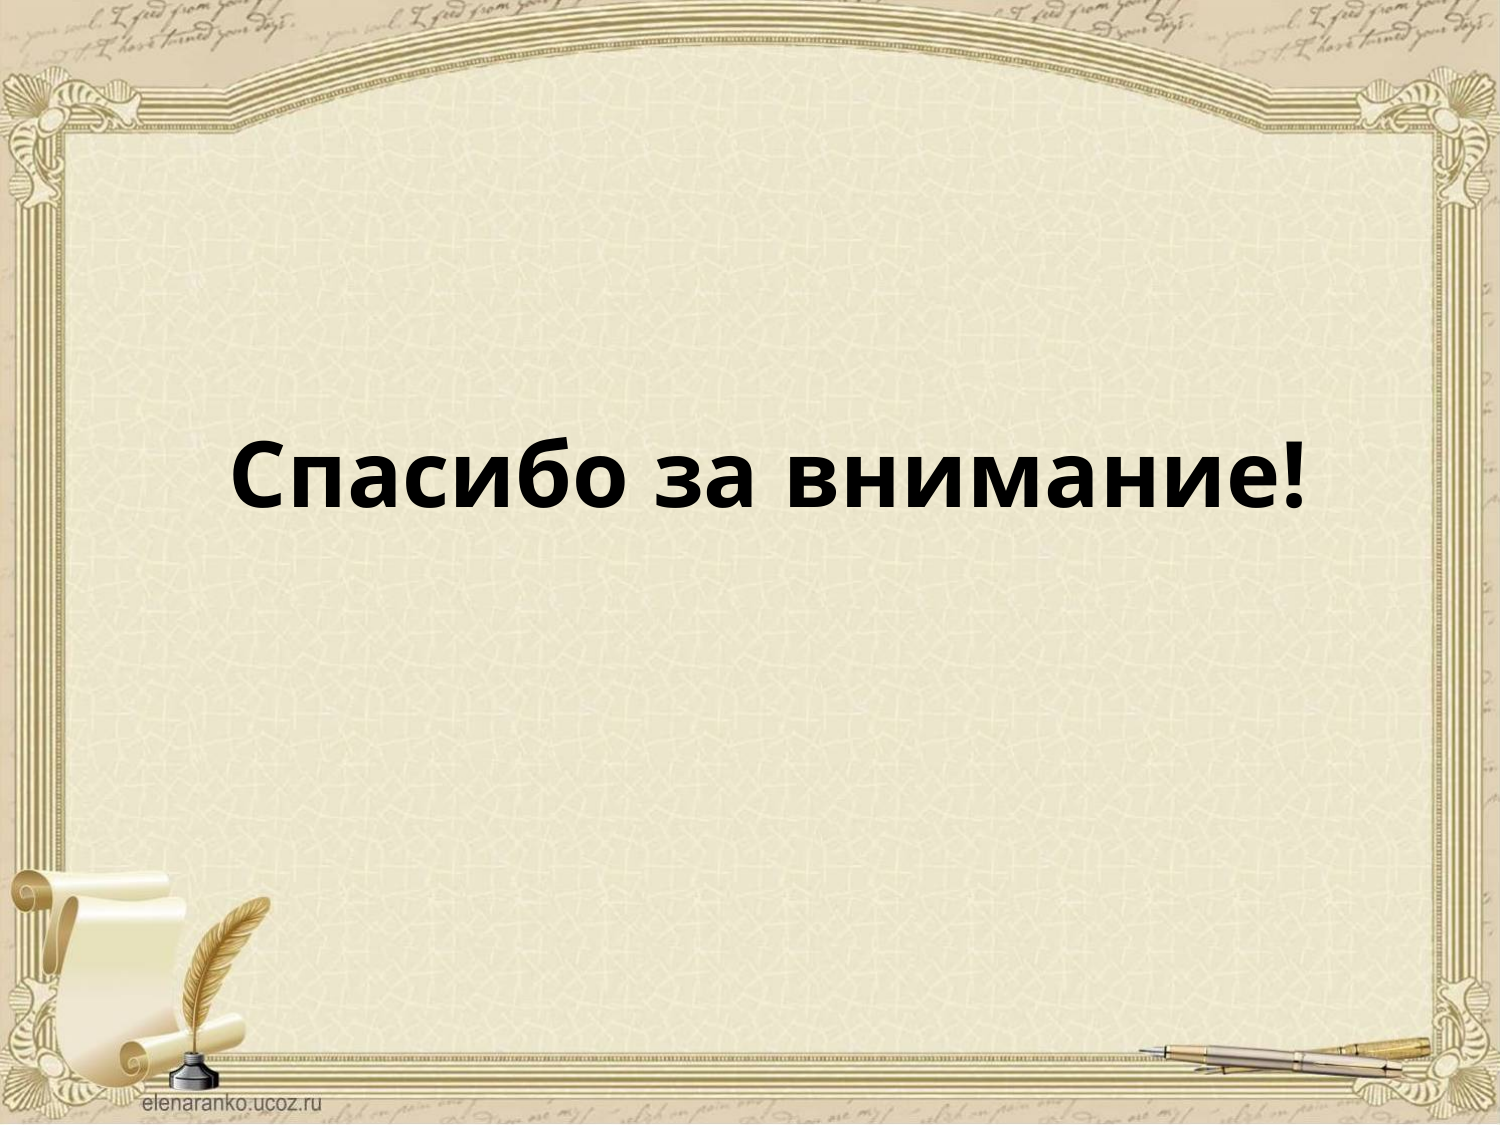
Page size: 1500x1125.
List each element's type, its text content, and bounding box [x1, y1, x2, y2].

picture [0, 0, 1500, 1125]
text_box Спасибо за внимание! [112, 408, 1425, 1005]
